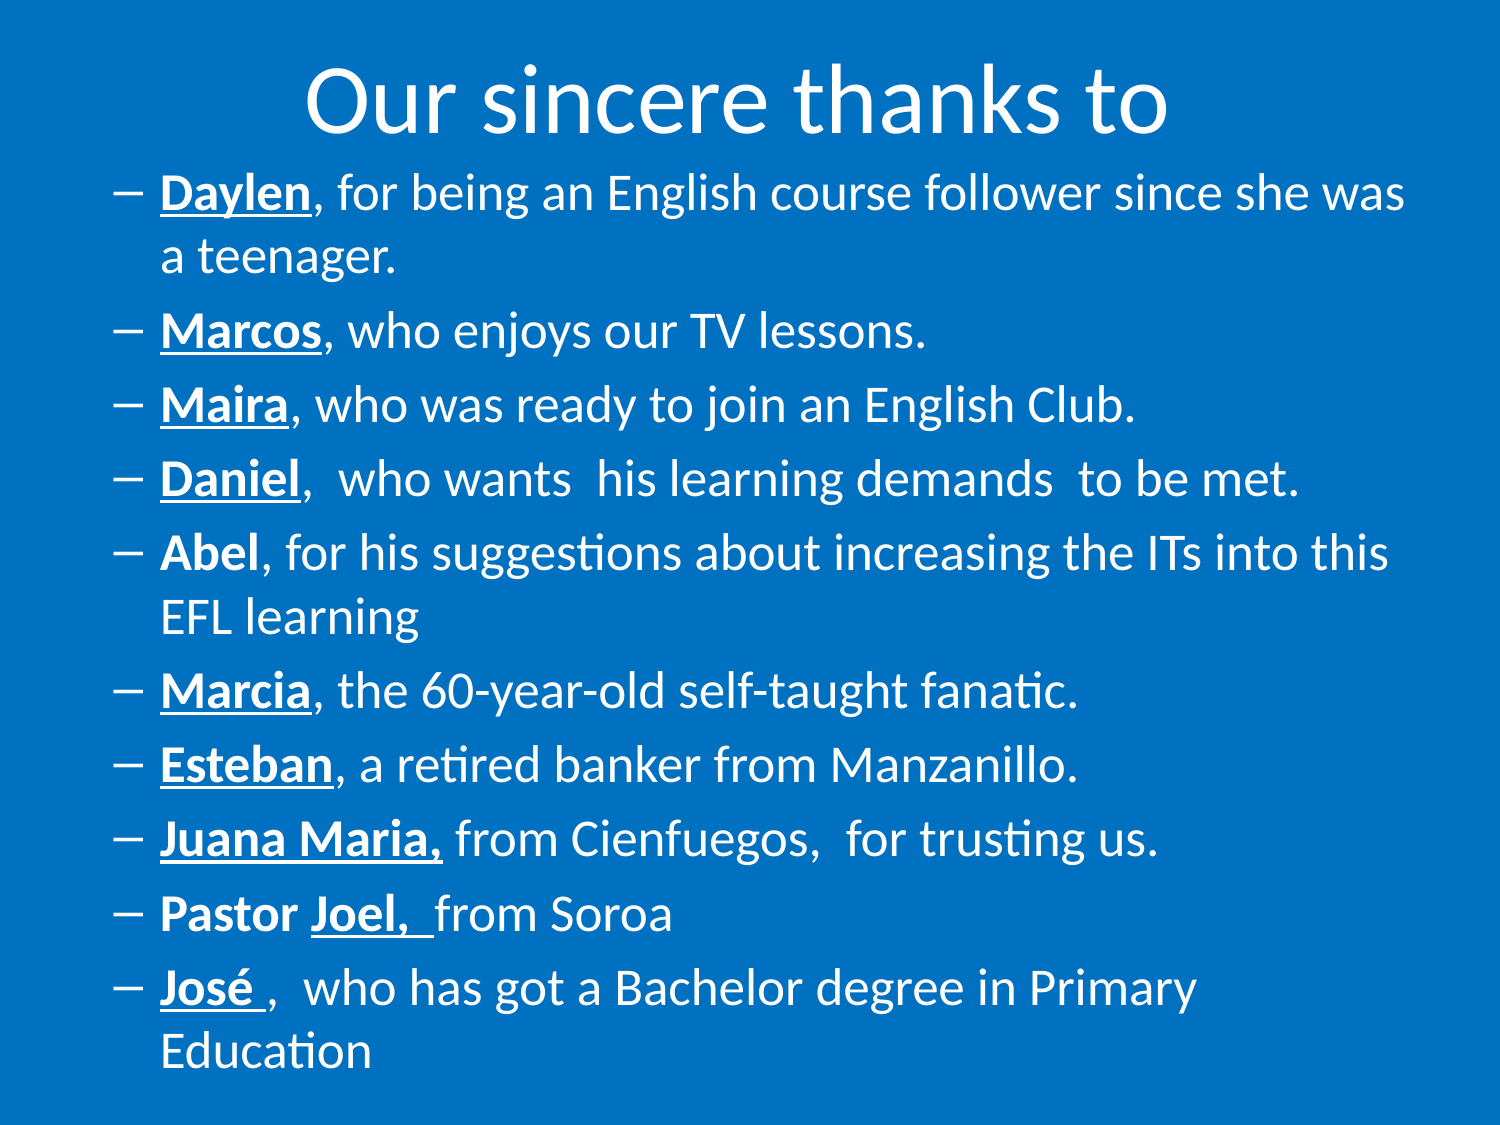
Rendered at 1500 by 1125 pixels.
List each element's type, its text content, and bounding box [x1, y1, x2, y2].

title Our sincere thanks to [62, 0, 1413, 149]
list Daylen, for being an English course follower since she was a teenager. Marcos, who enjoys our TV lessons. Maira, who was ready to join an English Club. Daniel, who wants his learning demands to be met. Abel, for his suggestions about increasing the ITs into this EFL learning Marcia, the 60-year-old self-taught fanatic. Esteban, a retired banker from Manzanillo. Juana Maria, from Cienfuegos, for trusting us. Pastor Joel, from Soroa José , who has got a Bachelor degree in Primary Education [24, 149, 1438, 1088]
